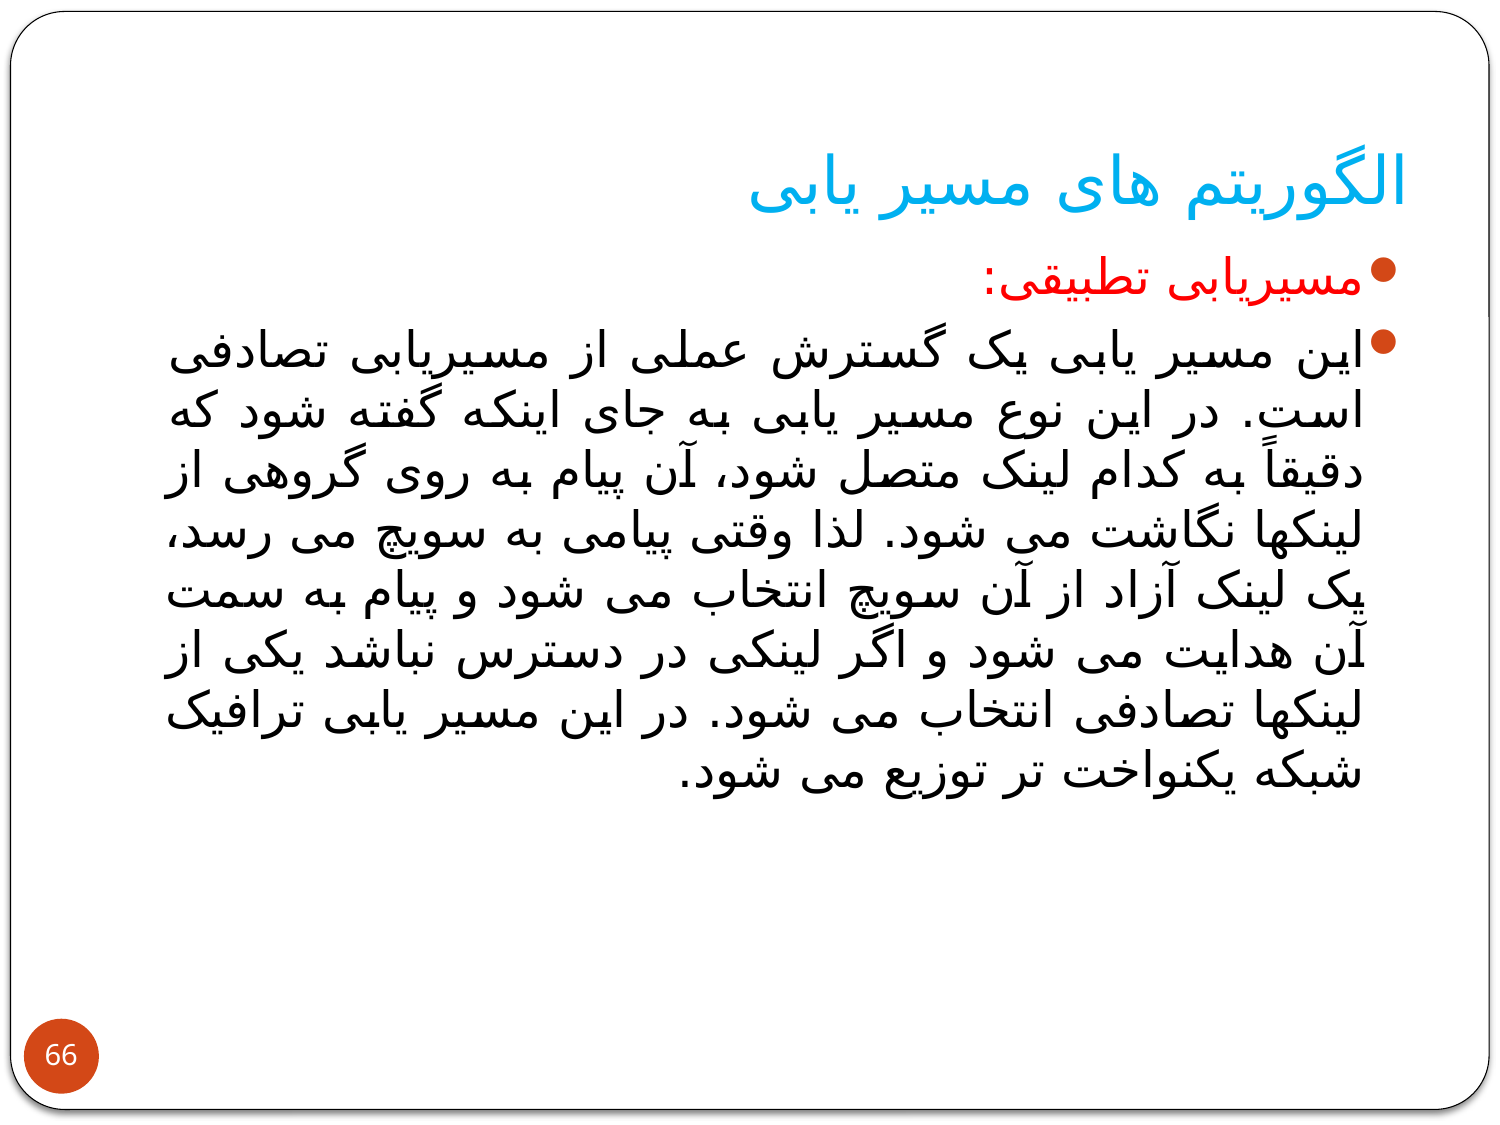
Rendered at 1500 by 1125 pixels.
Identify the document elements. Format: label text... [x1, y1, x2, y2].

list مسیریابی تطبیقی: این مسیر یابی یک گسترش عملی از مسیریابی تصادفی است. در این نوع مسیر یابی به جای اینکه گفته شود که دقیقاً به کدام لینک متصل شود، آن پیام به روی گروهی از لینکها نگاشت می شود. لذا وقتی پیامی به سویچ می رسد، یک لینک آزاد از آن سویچ انتخاب می شود و پیام به سمت آن هدایت می شود و اگر لینکی در دسترس نباشد یکی از لینکها تصادفی انتخاب می شود. در این مسیر یابی ترافیک شبکه یکنواخت تر توزیع می شود. [150, 237, 1425, 988]
title الگوریتم های مسیر یابی [150, 45, 1425, 233]
slide_number 66 [23, 1018, 99, 1094]
